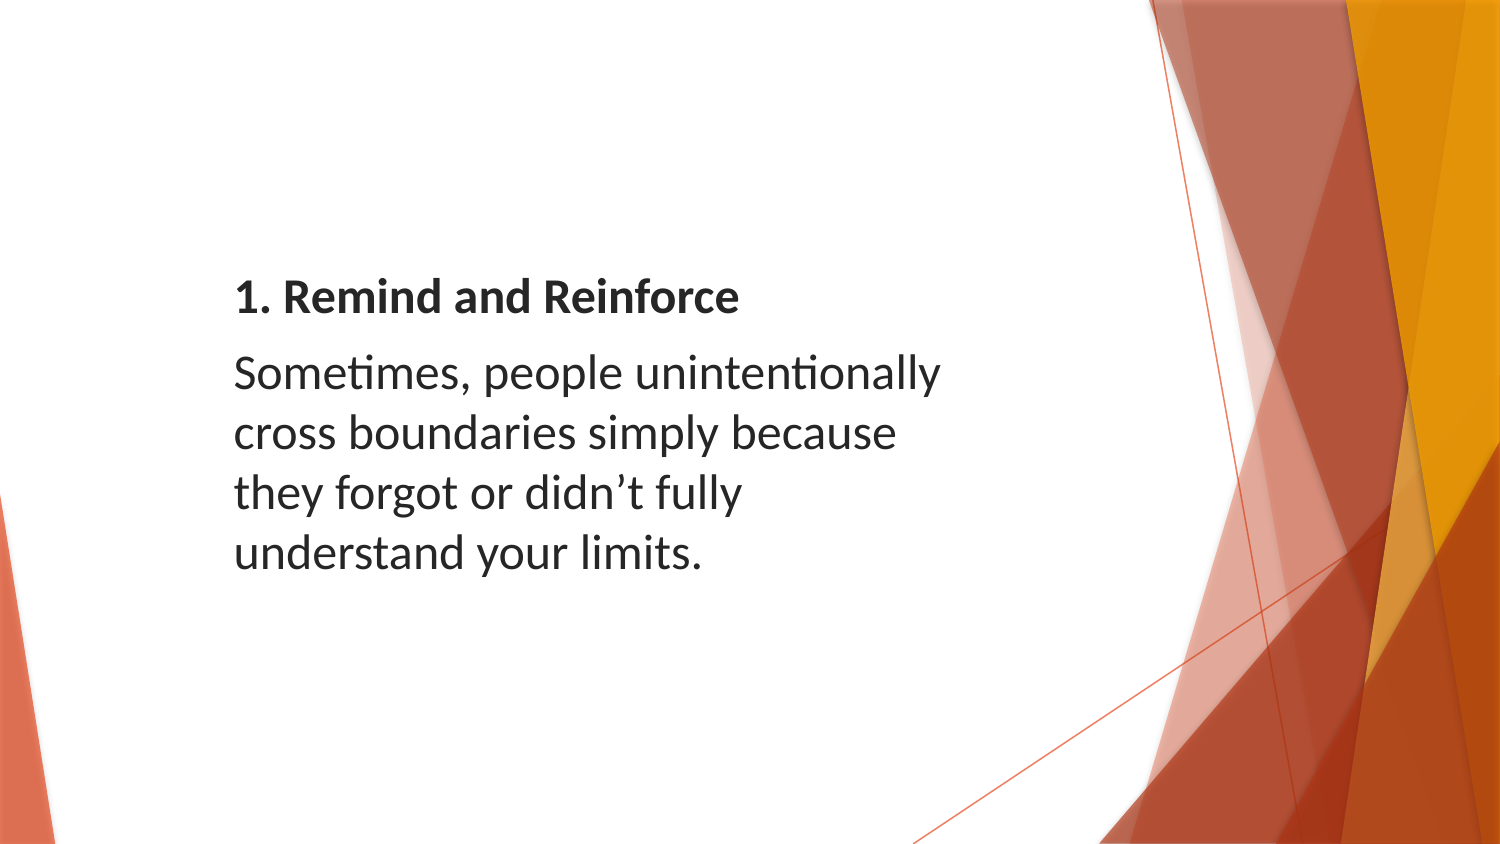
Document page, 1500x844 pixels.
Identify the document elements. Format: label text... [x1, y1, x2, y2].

list 1. Remind and Reinforce Sometimes, people unintentionally cross boundaries simply because they forgot or didn’t fully understand your limits. [218, 114, 998, 729]
